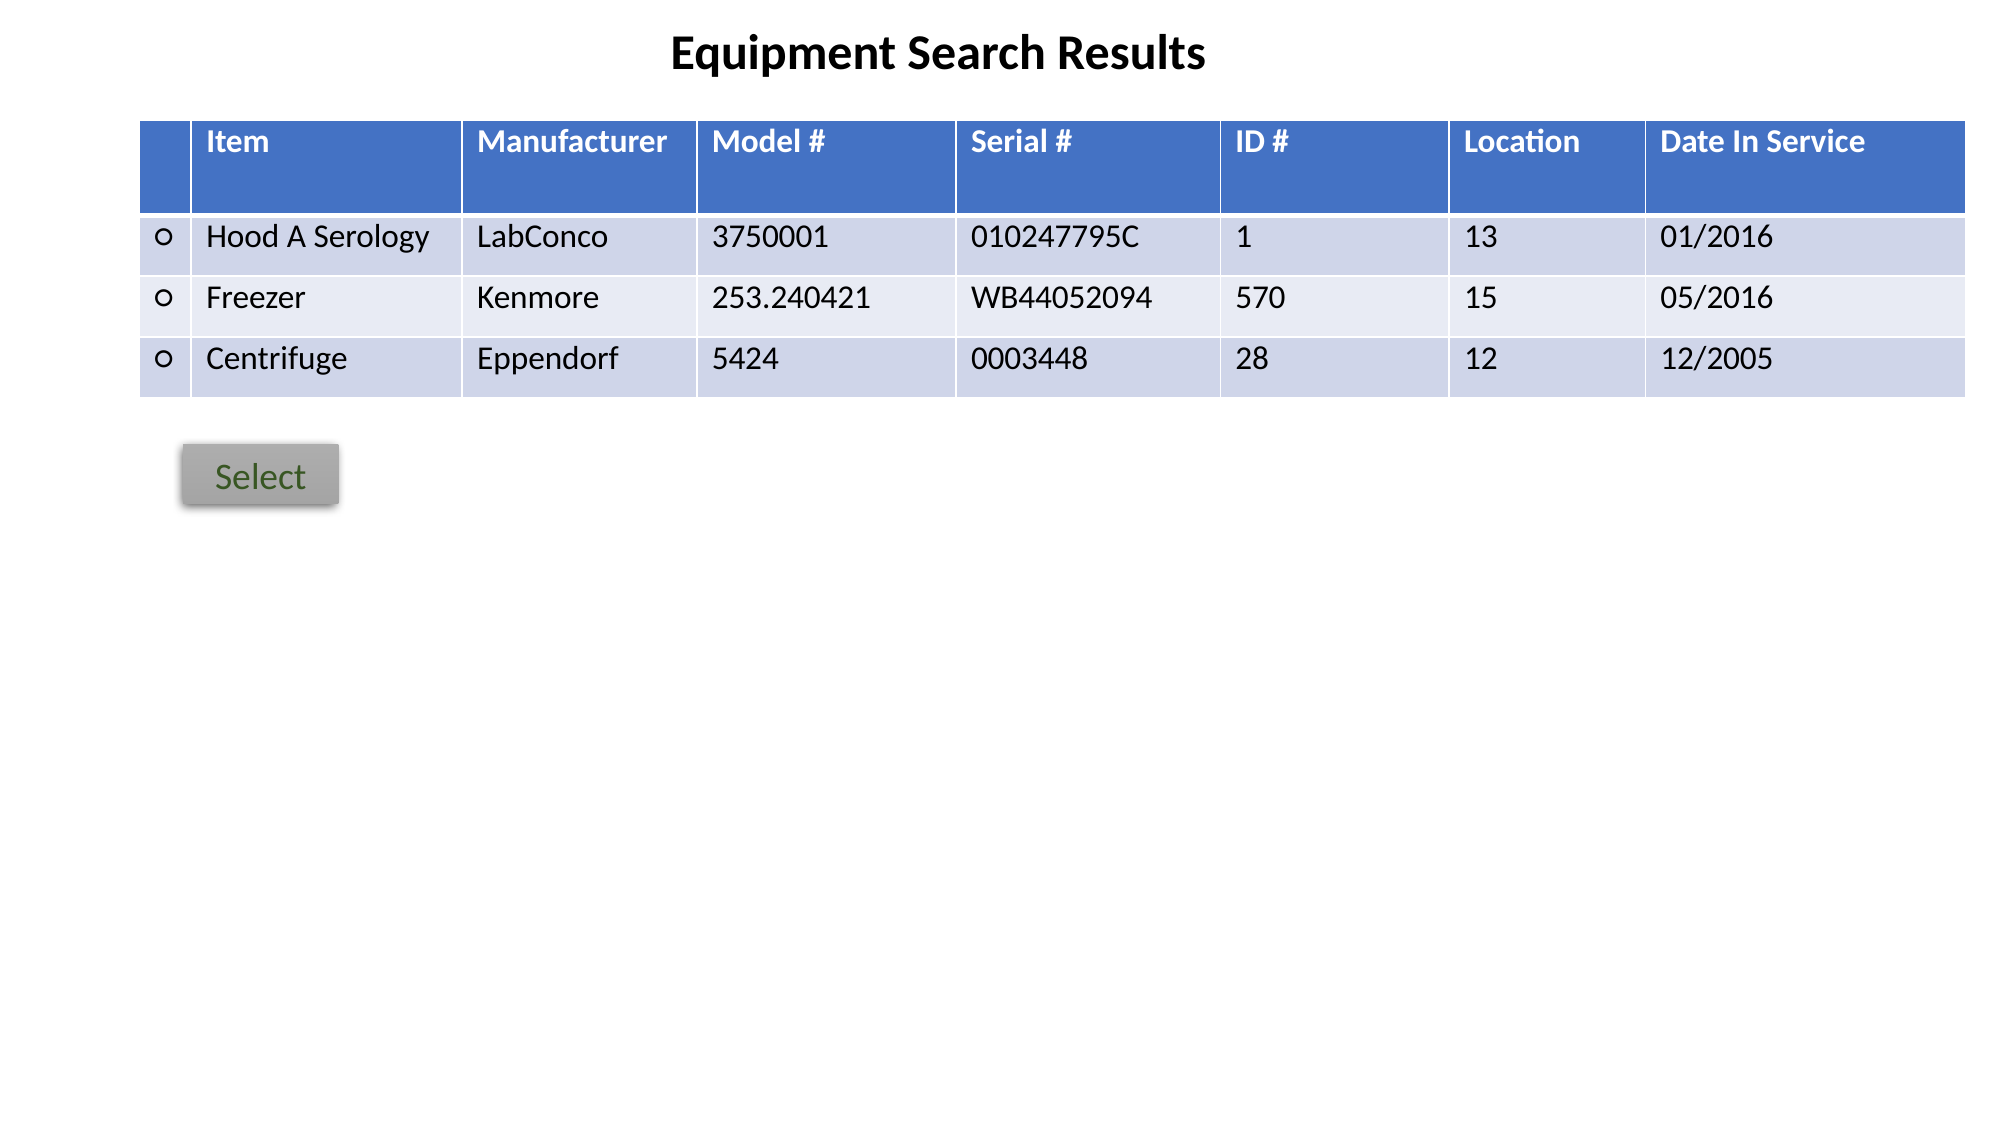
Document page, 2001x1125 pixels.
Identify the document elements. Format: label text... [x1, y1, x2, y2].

table_cell Eppendorf [463, 338, 696, 397]
table_header ID # [1221, 121, 1448, 213]
table_cell 13 [1450, 218, 1645, 275]
table_cell 010247795C [957, 218, 1220, 275]
table_cell Hood A Serology [192, 218, 461, 275]
table_cell ○ [140, 338, 190, 397]
table_cell ○ [140, 218, 190, 275]
table_header Manufacturer [463, 121, 696, 213]
table_cell 12 [1450, 338, 1645, 397]
table_cell 3750001 [698, 218, 955, 275]
table_header Model # [698, 121, 955, 213]
table_cell LabConco [463, 218, 696, 275]
table_cell 0003448 [957, 338, 1220, 397]
table_cell 15 [1450, 277, 1645, 336]
table_header Location [1450, 121, 1645, 213]
table_cell 570 [1221, 277, 1448, 336]
table_cell 253.240421 [698, 277, 955, 336]
table_cell Freezer [192, 277, 461, 336]
table_cell 28 [1221, 338, 1448, 397]
text_box Select [183, 444, 339, 504]
table_header Serial # [957, 121, 1220, 213]
table_cell Kenmore [463, 277, 696, 336]
table_cell WB44052094 [957, 277, 1220, 336]
table_cell 12/2005 [1646, 338, 1965, 397]
table_cell 5424 [698, 338, 955, 397]
table_cell 05/2016 [1646, 277, 1965, 336]
table_cell 1 [1221, 218, 1448, 275]
table_cell 01/2016 [1646, 218, 1965, 275]
text_box Equipment Search Results [655, 12, 1222, 88]
table_cell ○ [140, 277, 190, 336]
table_header Date In Service [1646, 121, 1965, 213]
table_cell Centrifuge [192, 338, 461, 397]
table_header Item [192, 121, 461, 213]
table_header [140, 121, 190, 213]
